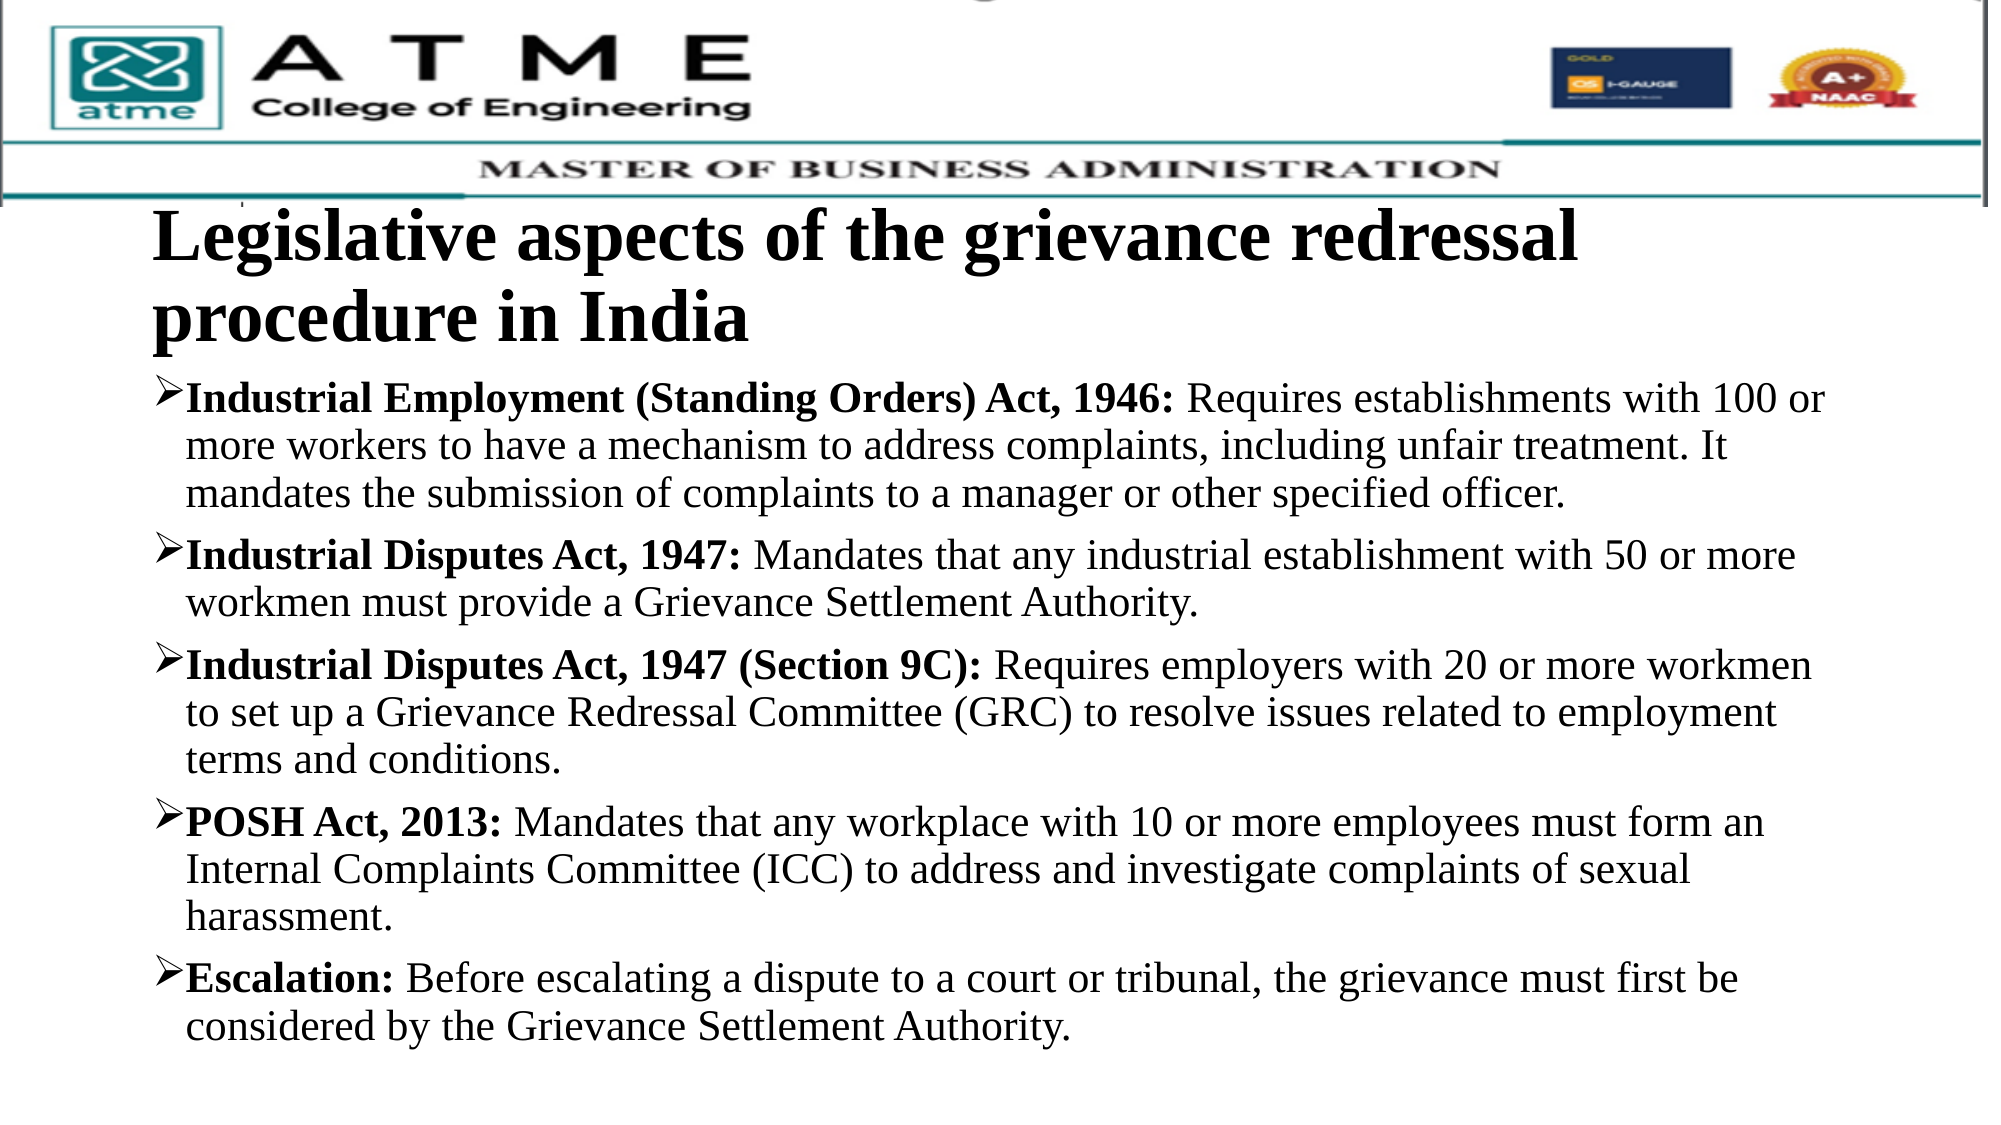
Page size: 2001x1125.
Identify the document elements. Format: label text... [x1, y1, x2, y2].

list Industrial Employment (Standing Orders) Act, 1946: Requires establishments with 100 or more workers to have a mechanism to address complaints, including unfair treatment. It mandates the submission of complaints to a manager or other specified officer. Industrial Disputes Act, 1947: Mandates that any industrial establishment with 50 or more workmen must provide a Grievance Settlement Authority. Industrial Disputes Act, 1947 (Section 9C): Requires employers with 20 or more workmen to set up a Grievance Redressal Committee (GRC) to resolve issues related to employment terms and conditions. POSH Act, 2013: Mandates that any workplace with 10 or more employees must form an Internal Complaints Committee (ICC) to address and investigate complaints of sexual harassment. Escalation: Before escalating a dispute to a court or tribunal, the grievance must first be considered by the Grievance Settlement Authority. [137, 367, 1863, 1071]
title Legislative aspects of the grievance redressal procedure in India [137, 167, 1863, 367]
picture [0, 0, 1988, 207]
